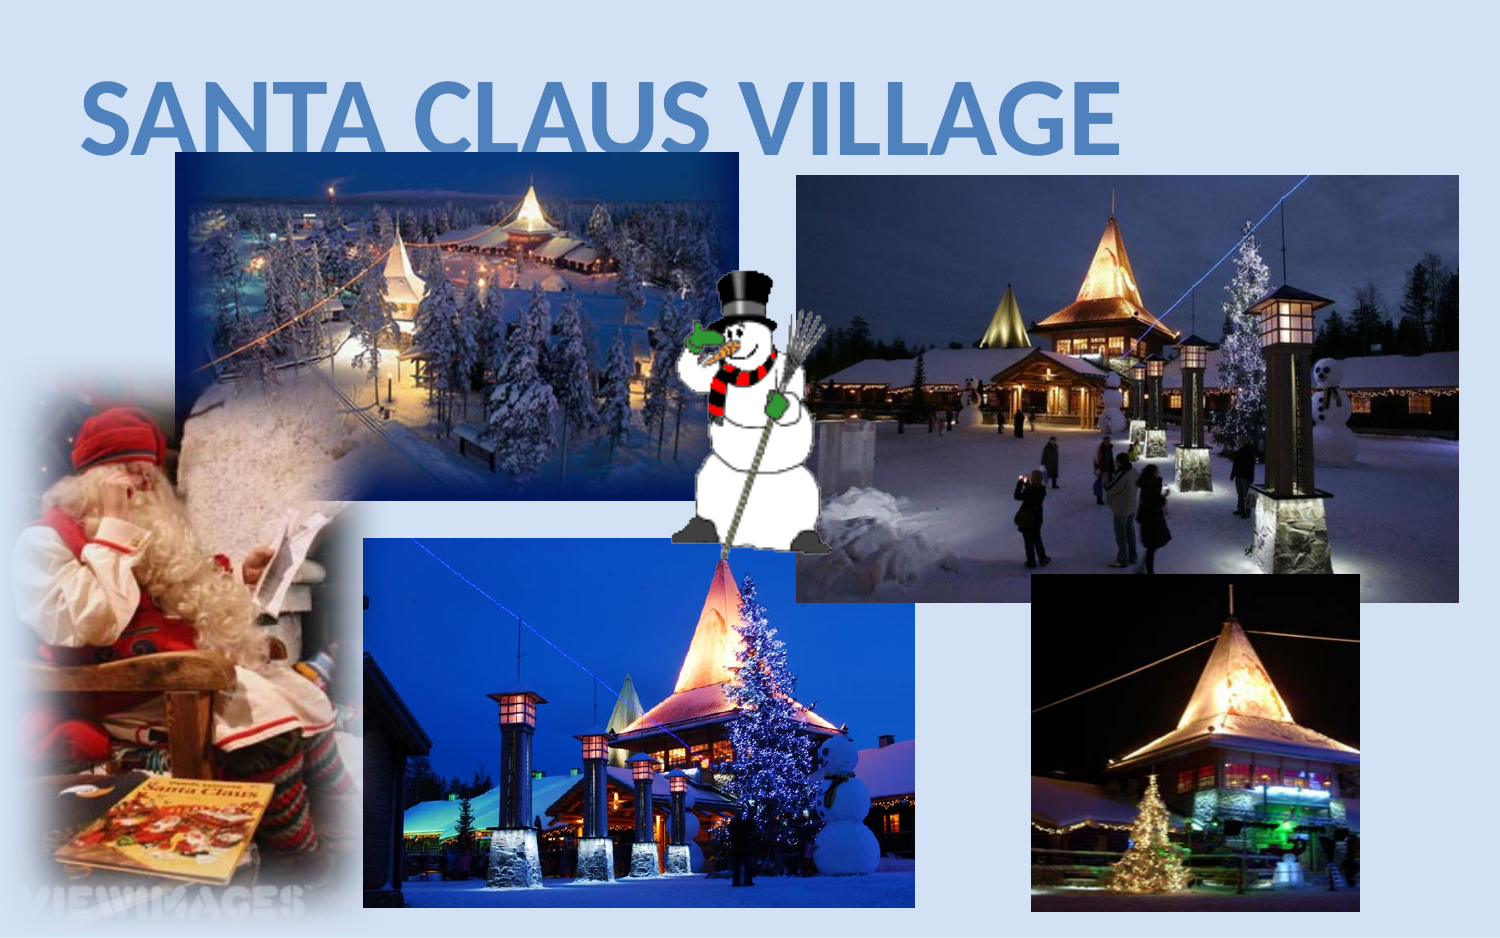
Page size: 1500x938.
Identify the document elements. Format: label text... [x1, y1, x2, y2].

text_box Santa claus village [64, 35, 1140, 186]
picture [0, 152, 1460, 938]
